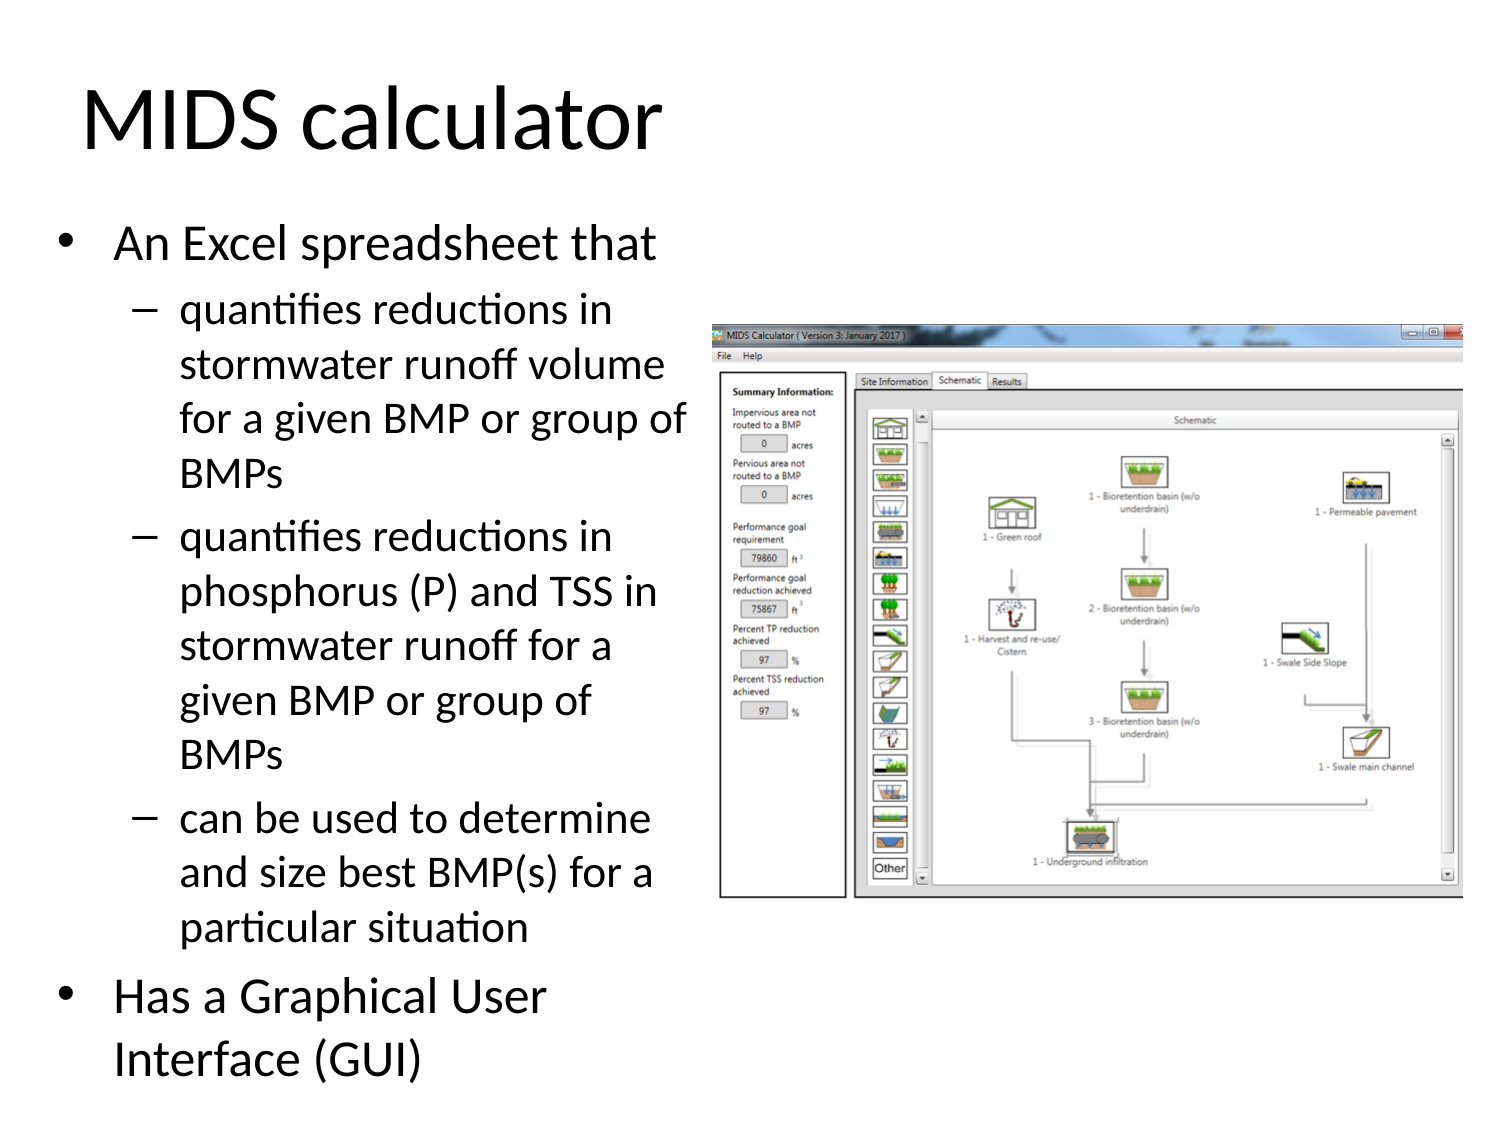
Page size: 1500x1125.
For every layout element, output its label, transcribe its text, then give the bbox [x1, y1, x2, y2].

title MIDS calculator [29, 50, 717, 175]
picture [712, 324, 1463, 902]
list An Excel spreadsheet that quantifies reductions in stormwater runoff volume for a given BMP or group of BMPs quantifies reductions in phosphorus (P) and TSS in stormwater runoff for a given BMP or group of BMPs can be used to determine and size best BMP(s) for a particular situation Has a Graphical User Interface (GUI) [41, 200, 705, 1100]
